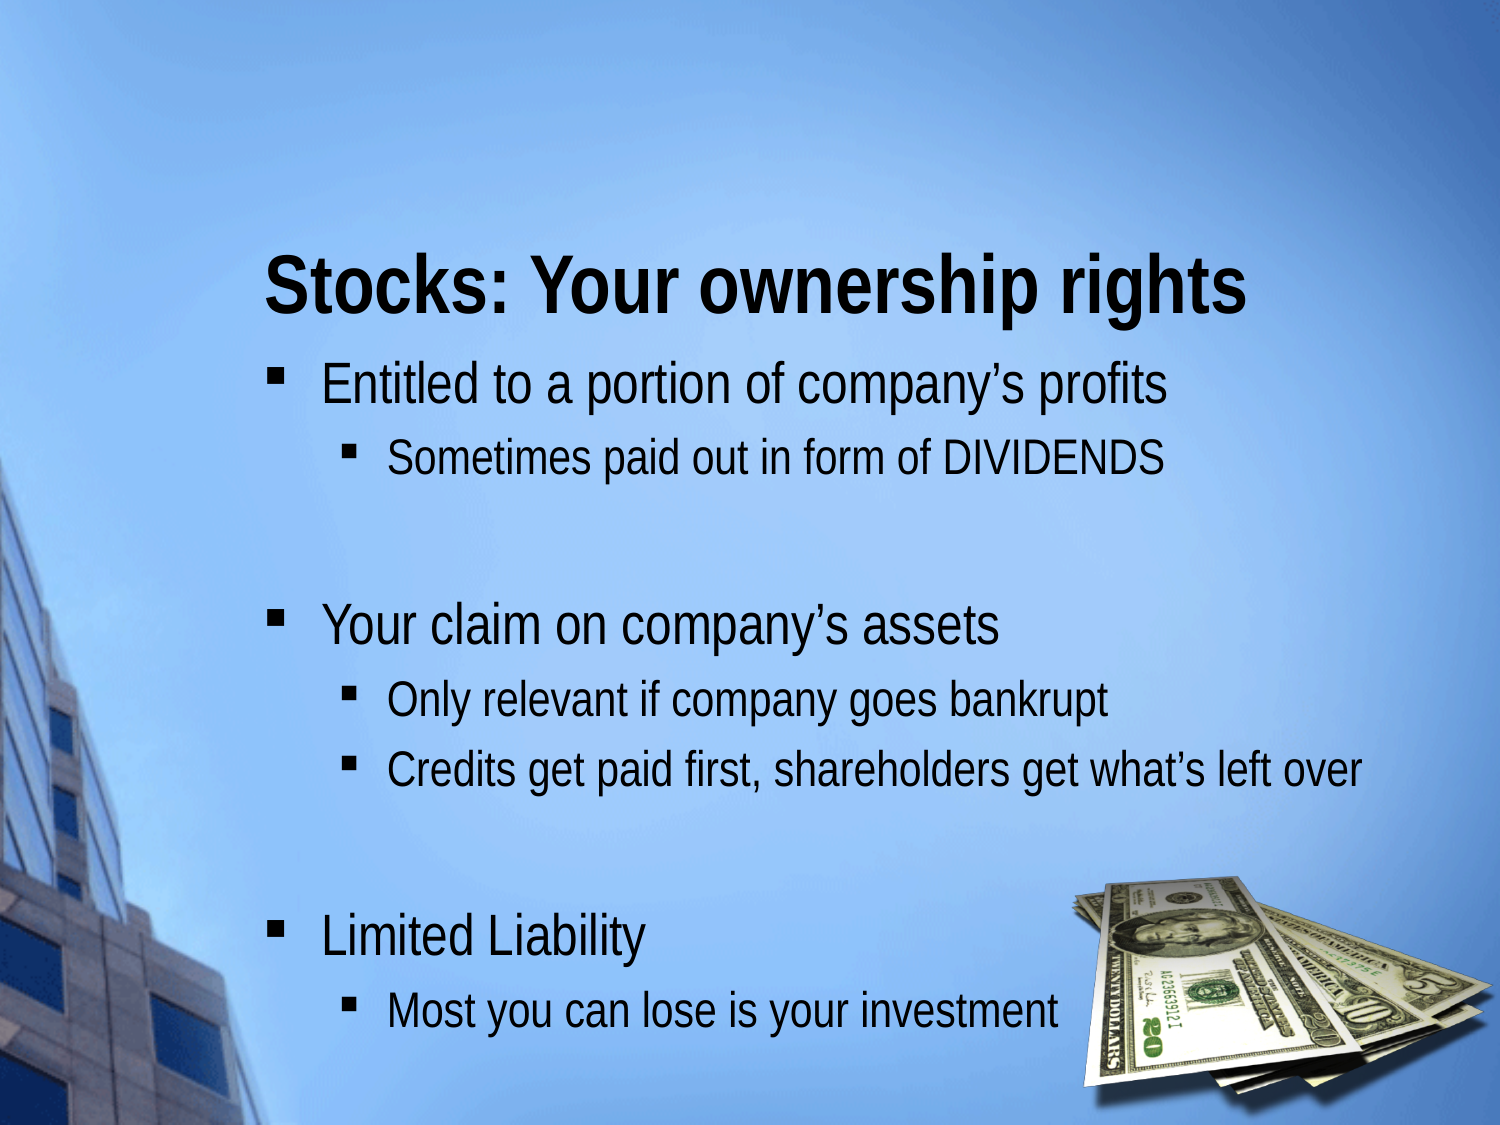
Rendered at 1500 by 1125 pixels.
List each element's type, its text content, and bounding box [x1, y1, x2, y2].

title Stocks: Your ownership rights [249, 112, 1413, 337]
picture [0, 0, 1500, 1125]
list Entitled to a portion of company’s profits Sometimes paid out in form of DIVIDENDS Your claim on company’s assets Only relevant if company goes bankrupt Credits get paid first, shareholders get what’s left over Limited Liability Most you can lose is your investment [249, 337, 1413, 913]
